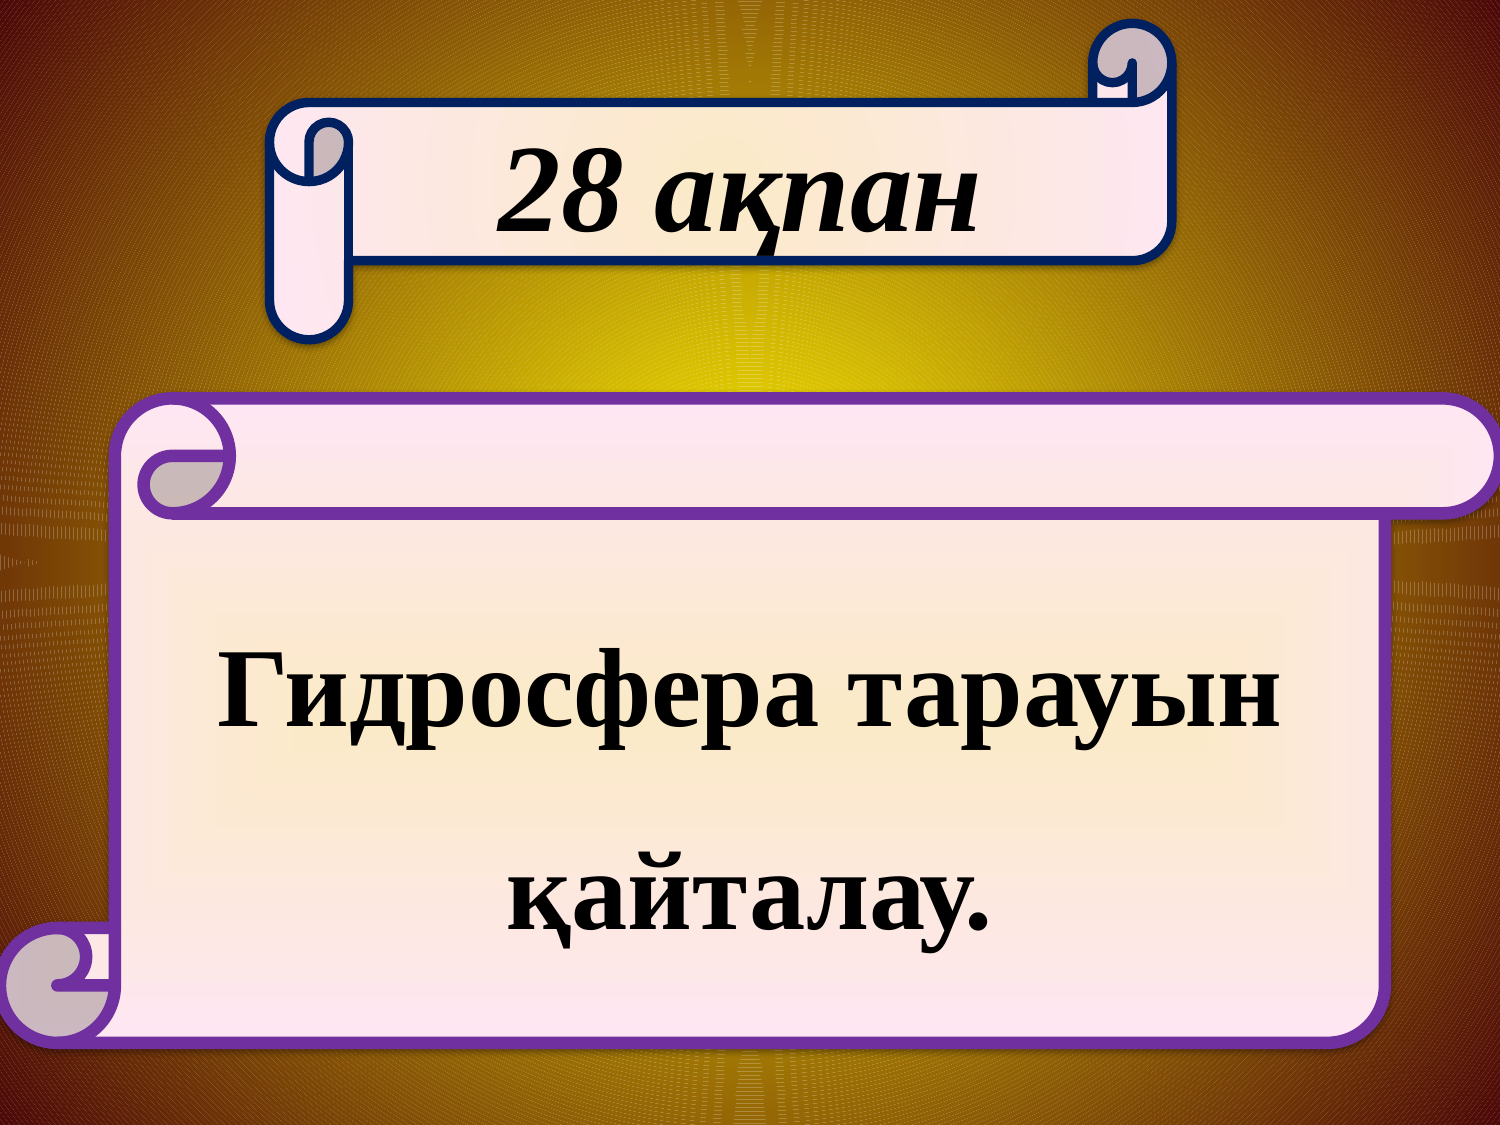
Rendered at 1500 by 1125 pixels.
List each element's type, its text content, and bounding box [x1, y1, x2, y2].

text_box Гидросфера тарауын қайталау. [0, 397, 1500, 1044]
text_box 28 ақпан [268, 22, 1173, 341]
